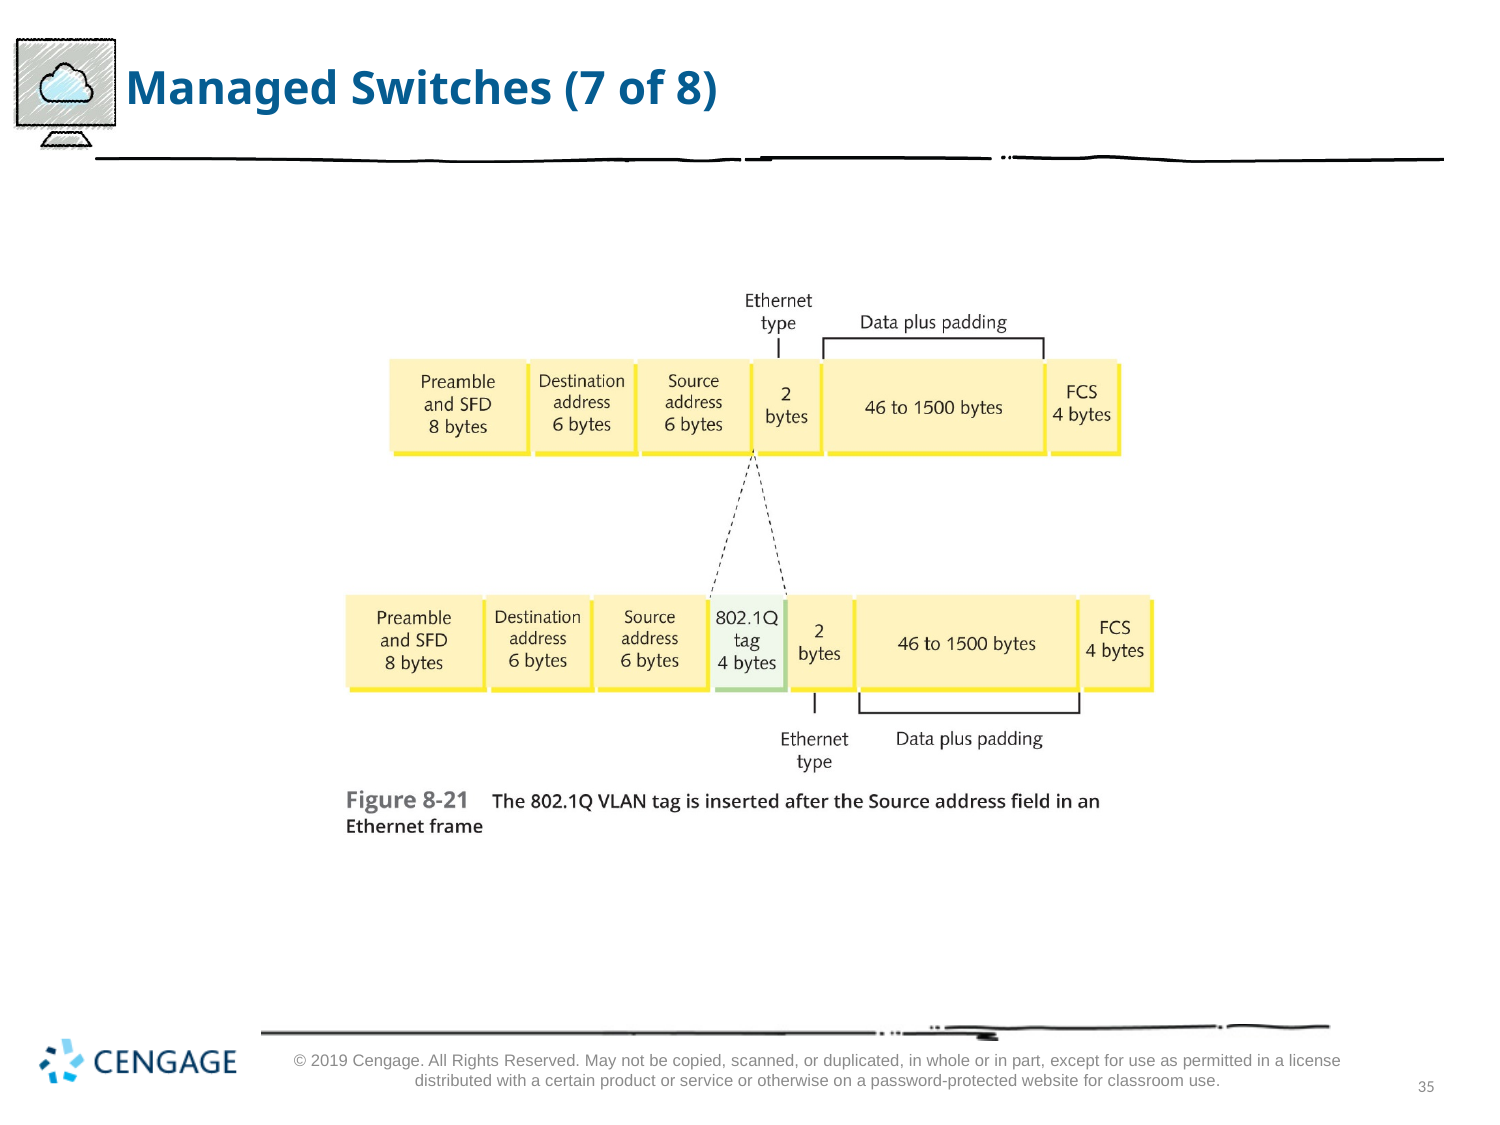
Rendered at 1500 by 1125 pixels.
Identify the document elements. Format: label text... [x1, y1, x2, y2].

title Managed Switches (7 of 8) [125, 66, 1442, 116]
picture [13, 36, 117, 151]
picture [19, 1025, 249, 1096]
picture [343, 290, 1157, 835]
picture [95, 155, 1444, 163]
footer © 2019 Cengage. All Rights Reserved. May not be copied, scanned, or duplicated, in whole or in part, except for use as permitted in a license distributed with a certain product or service or otherwise on a password-protected website for classroom use. [262, 1050, 1375, 1091]
picture [261, 1024, 1331, 1041]
